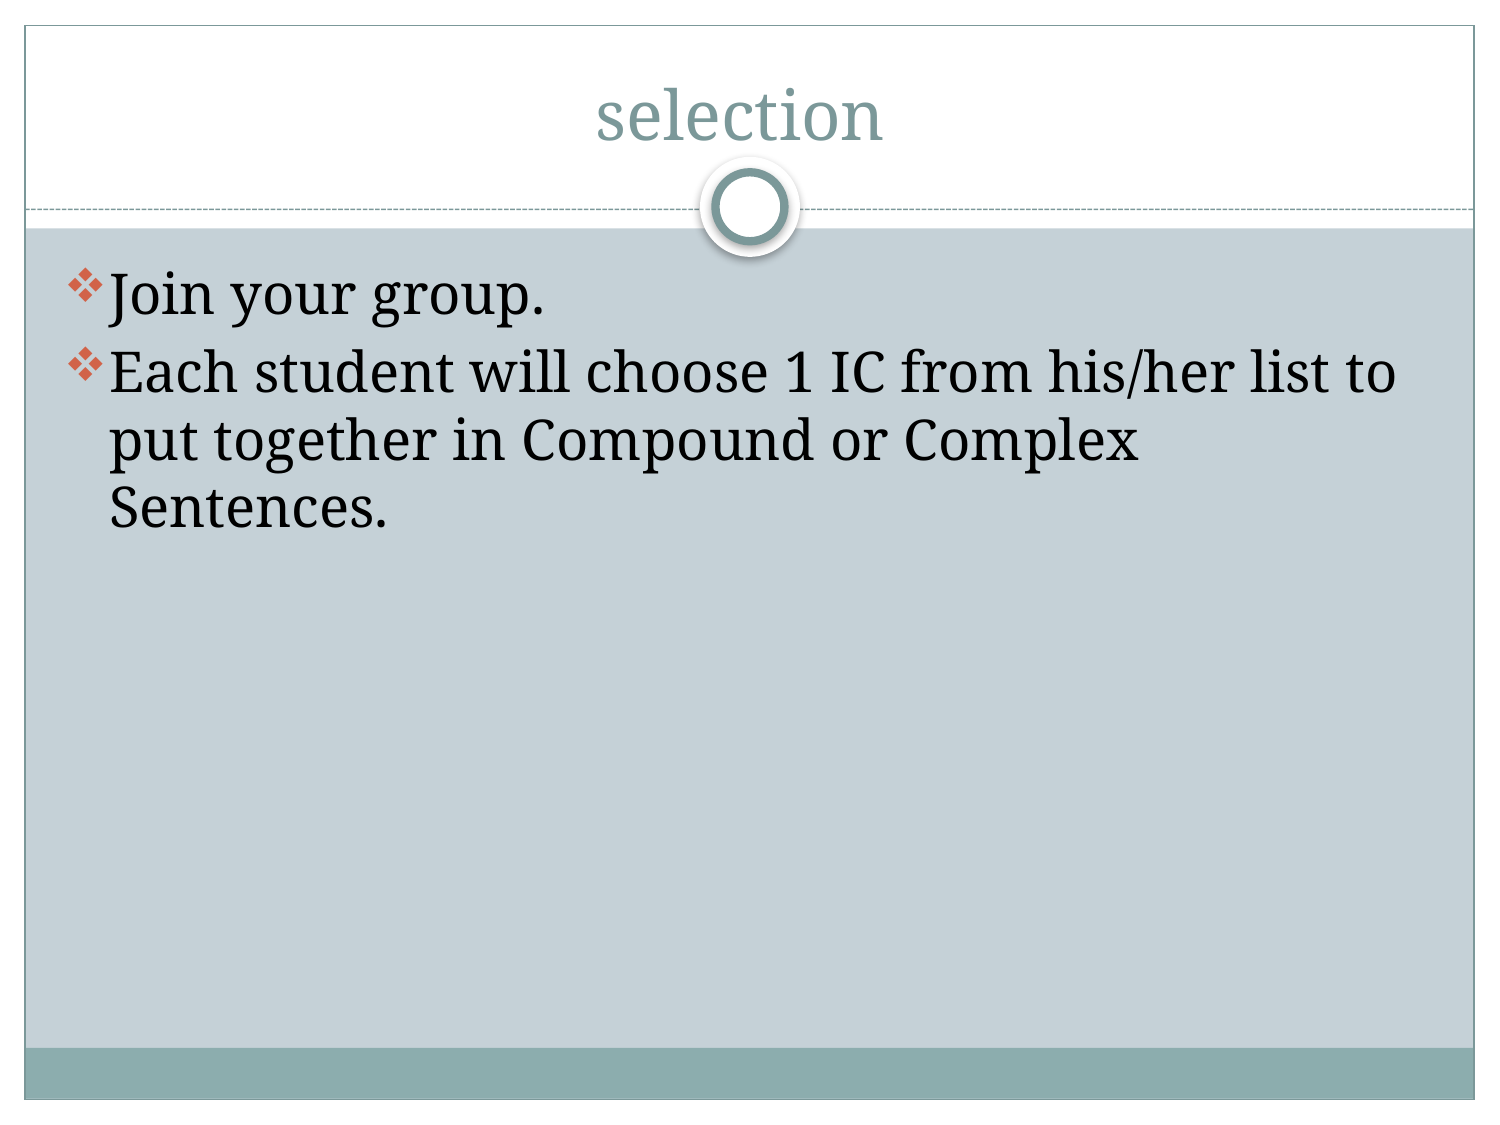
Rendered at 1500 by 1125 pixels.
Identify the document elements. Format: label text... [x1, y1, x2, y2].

list Join your group. Each student will choose 1 IC from his/her list to put together in Compound or Complex Sentences. [49, 250, 1445, 1001]
title selection [49, 37, 1450, 162]
